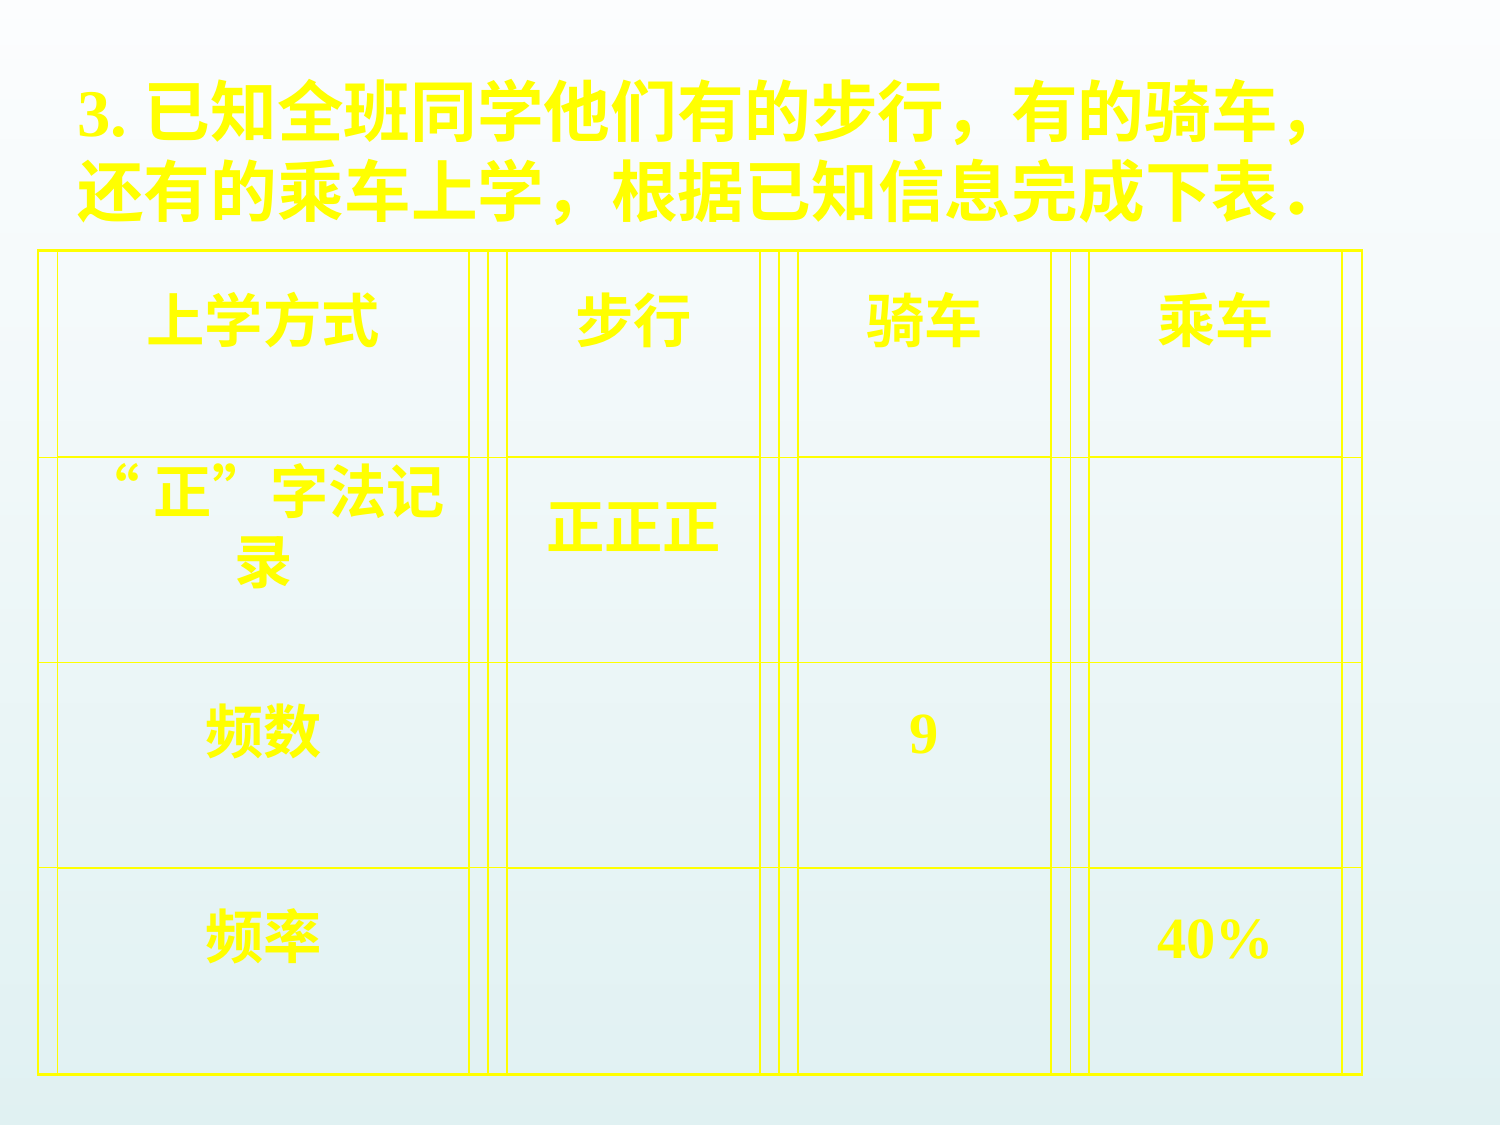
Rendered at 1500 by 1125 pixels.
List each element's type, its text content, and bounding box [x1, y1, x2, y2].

text_box 3.已知全班同学他们有的步行，有的骑车，还有的乘车上学，根据已知信息完成下表． [62, 62, 1375, 238]
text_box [37, 249, 1363, 1075]
